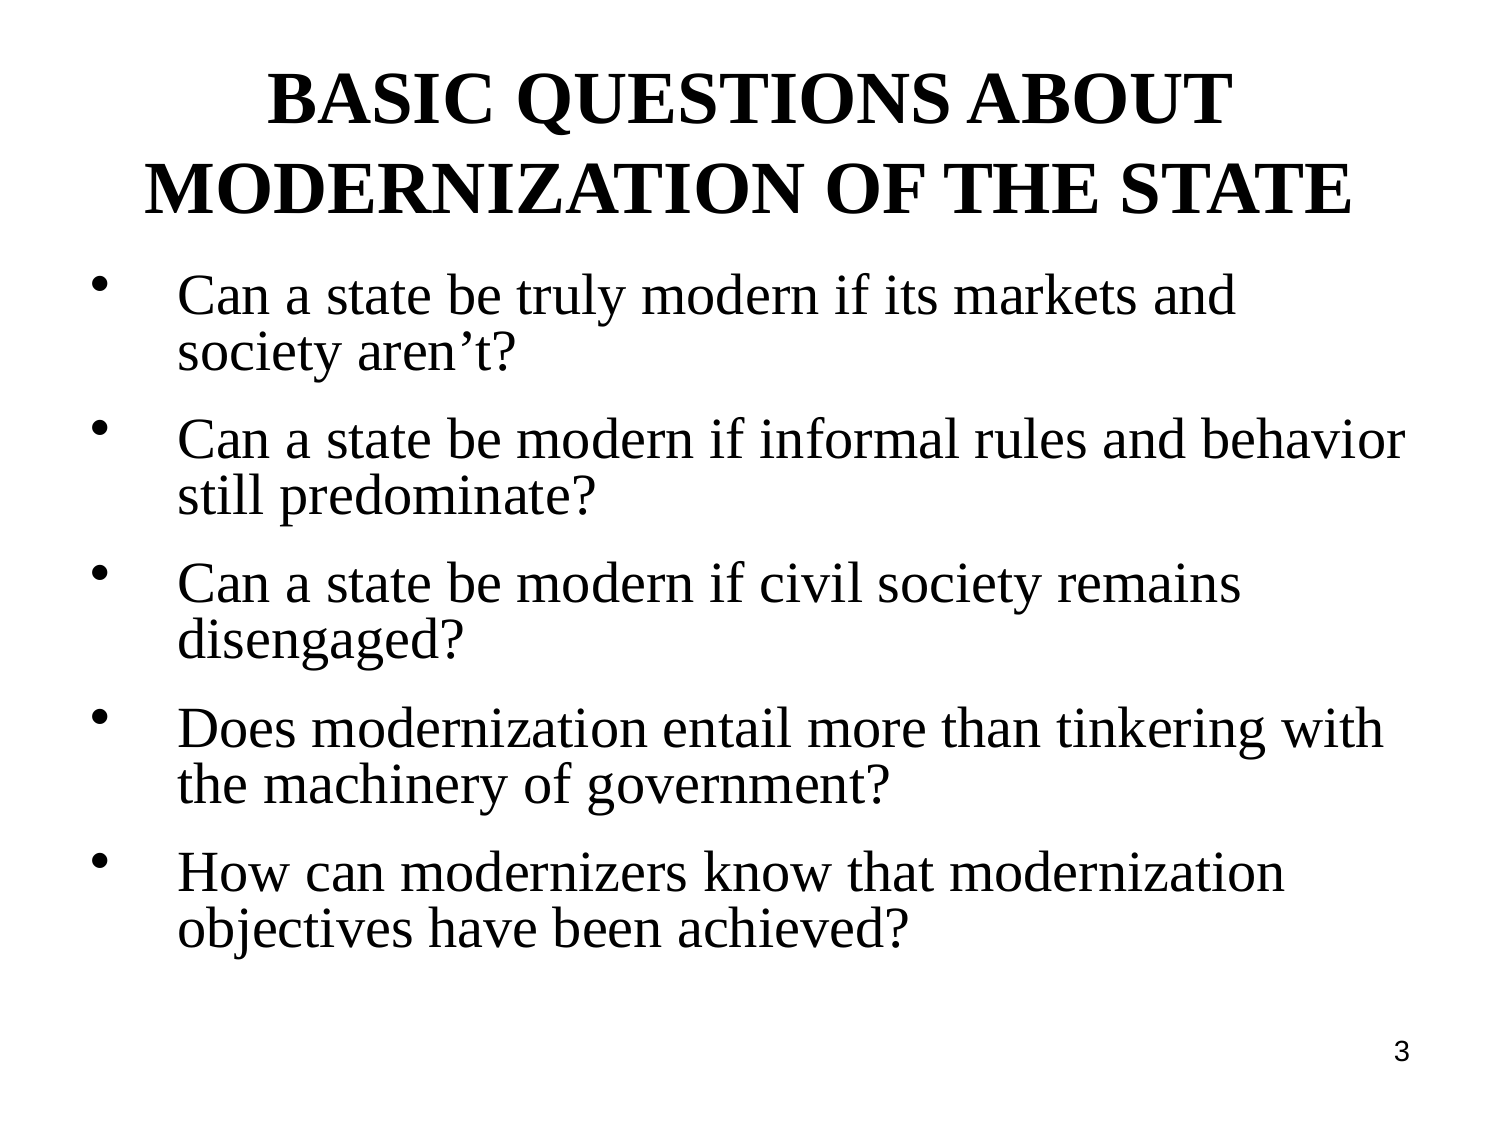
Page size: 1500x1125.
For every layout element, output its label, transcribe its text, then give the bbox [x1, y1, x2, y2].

slide_number 3 [1074, 1024, 1426, 1103]
title BASIC QUESTIONS ABOUT MODERNIZATION OF THE STATE [74, 44, 1426, 233]
list Can a state be truly modern if its markets and society aren’t? Can a state be modern if informal rules and behavior still predominate? Can a state be modern if civil society remains disengaged? Does modernization entail more than tinkering with the machinery of government? How can modernizers know that modernization objectives have been achieved? [74, 262, 1426, 1006]
